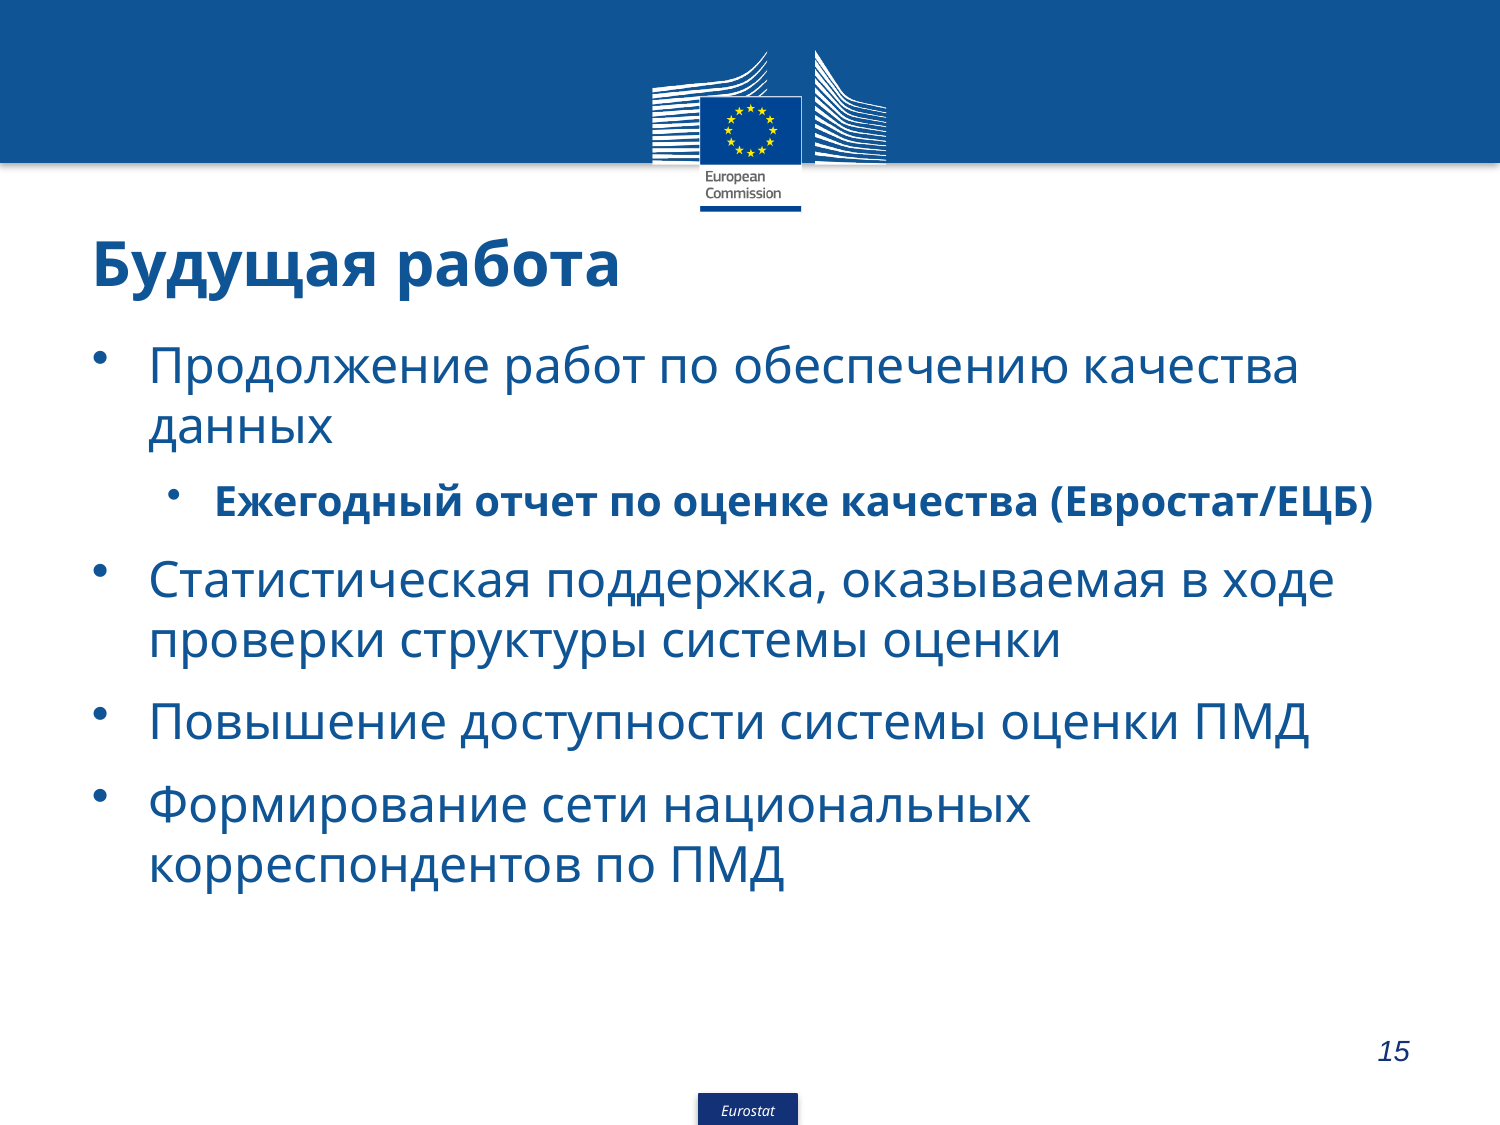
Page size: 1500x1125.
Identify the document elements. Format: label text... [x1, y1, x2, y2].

slide_number 15 [1074, 1024, 1426, 1103]
list Продолжение работ по обеспечению качества данных Ежегодный отчет по оценке качества (Евростат/ЕЦБ) Статистическая поддержка, оказываемая в ходе проверки структуры системы оценки Повышение доступности системы оценки ПМД Формирование сети национальных корреспондентов по ПМД [76, 326, 1427, 1064]
title Будущая работа [76, 184, 1427, 326]
